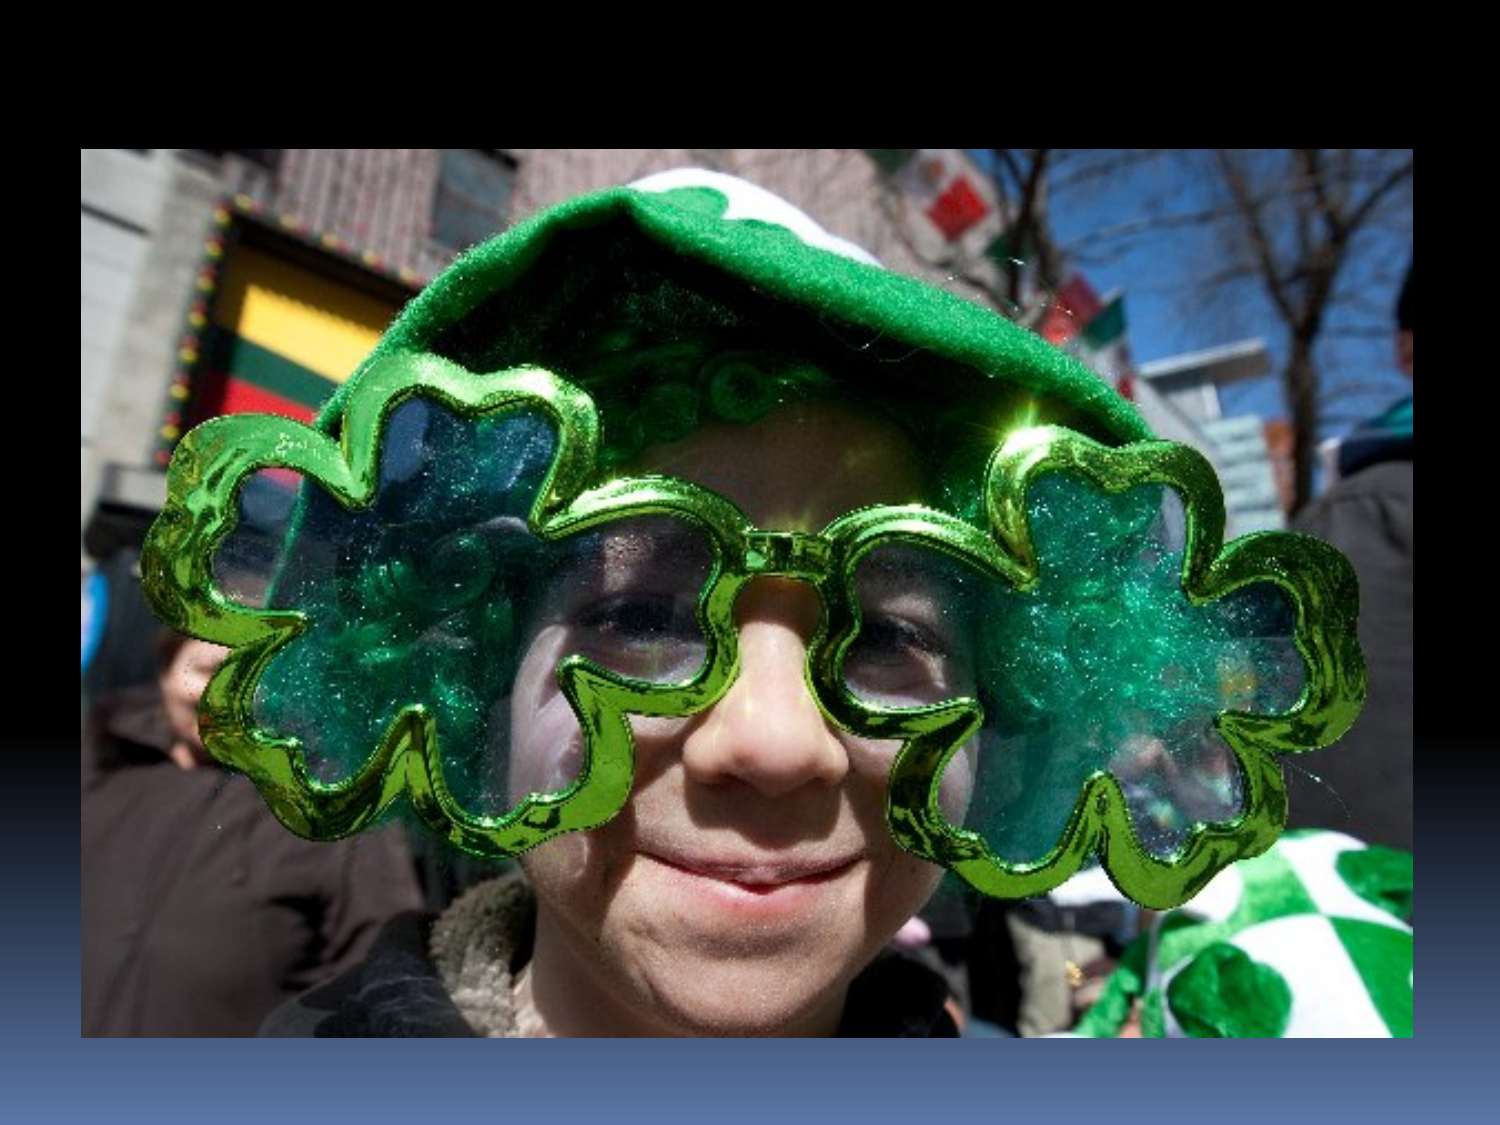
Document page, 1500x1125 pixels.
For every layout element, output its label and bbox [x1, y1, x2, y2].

picture [80, 149, 1413, 1038]
